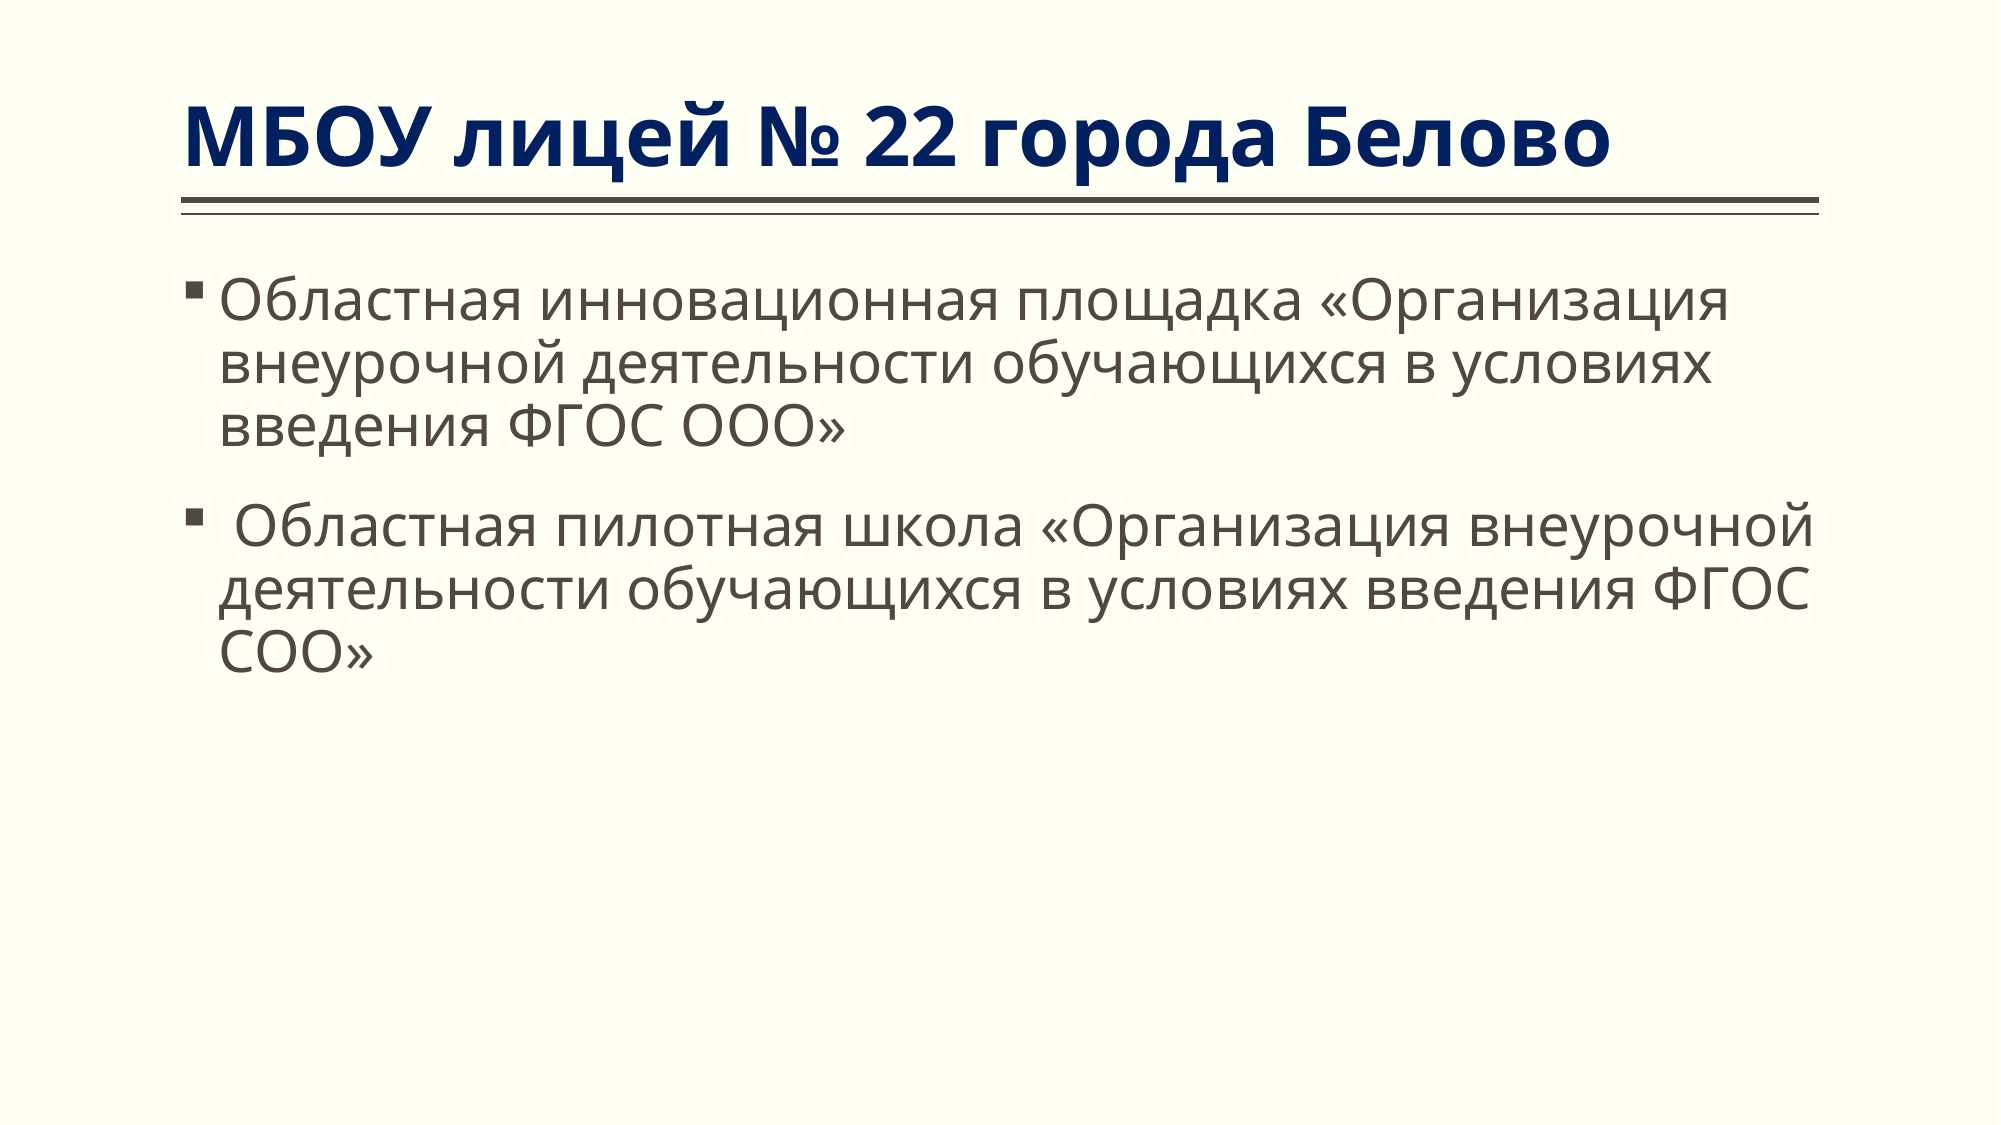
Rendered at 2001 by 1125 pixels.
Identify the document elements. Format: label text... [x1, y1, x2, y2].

list Областная инновационная площадка «Организация внеурочной деятельности обучающихся в условиях введения ФГОС ООО» Областная пилотная школа «Организация внеурочной деятельности обучающихся в условиях введения ФГОС СОО» [181, 262, 1819, 1013]
title МБОУ лицей № 22 города Белово [181, 12, 1819, 193]
